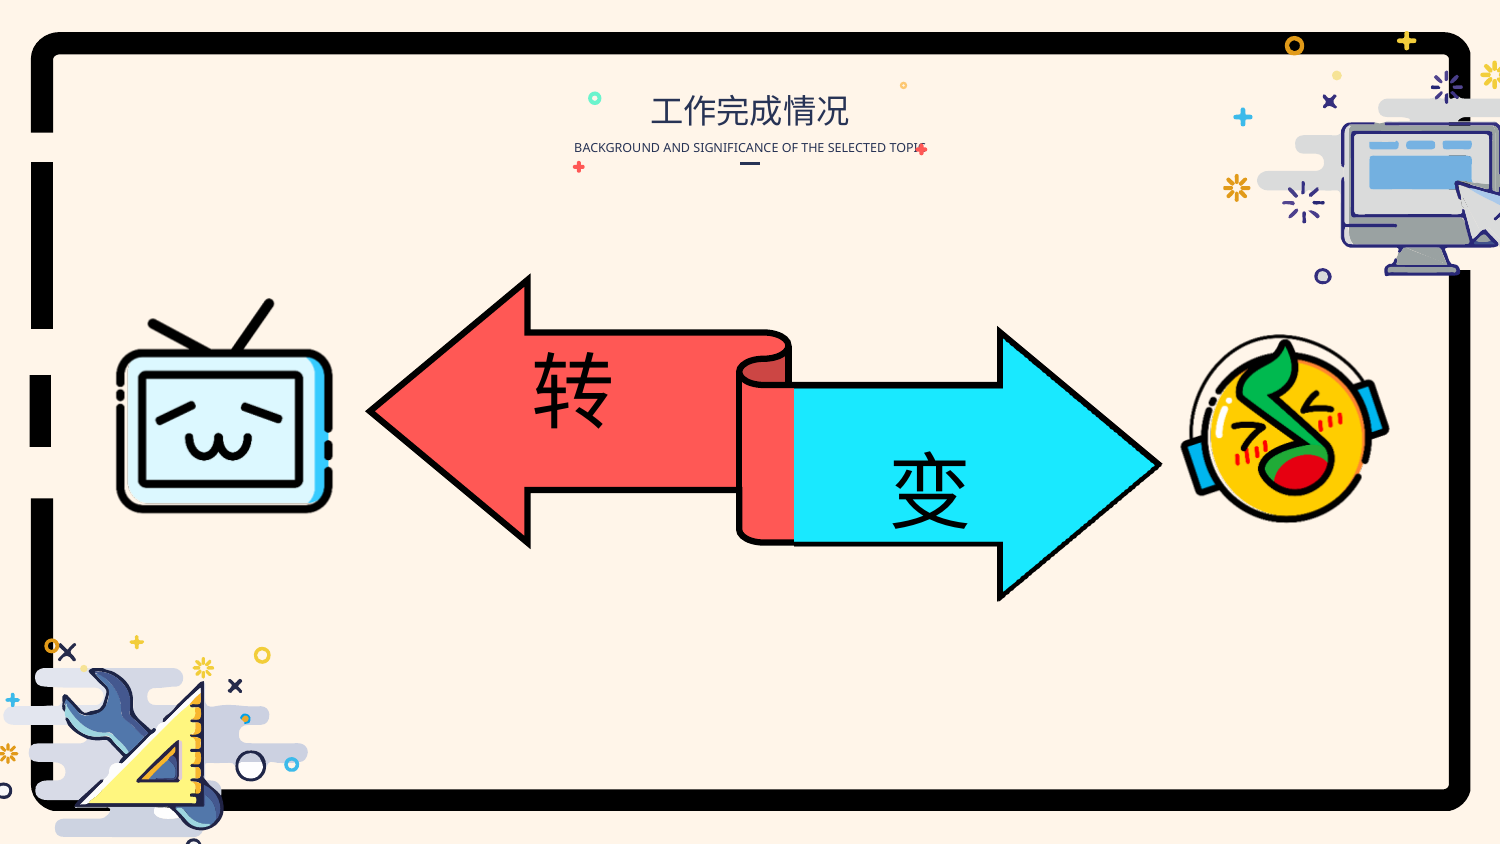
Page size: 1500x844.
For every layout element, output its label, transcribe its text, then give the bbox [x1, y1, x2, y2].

picture [1101, 275, 1441, 615]
text_box [572, 160, 585, 173]
picture [30, 241, 438, 649]
text_box [588, 91, 602, 106]
text_box 工作完成情况 [635, 82, 865, 132]
text_box [899, 81, 908, 90]
text_box [915, 143, 928, 156]
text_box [437, 275, 1101, 602]
text_box BACKGROUND AND SIGNIFICANCE OF THE SELECTED TOPIC [559, 132, 941, 163]
